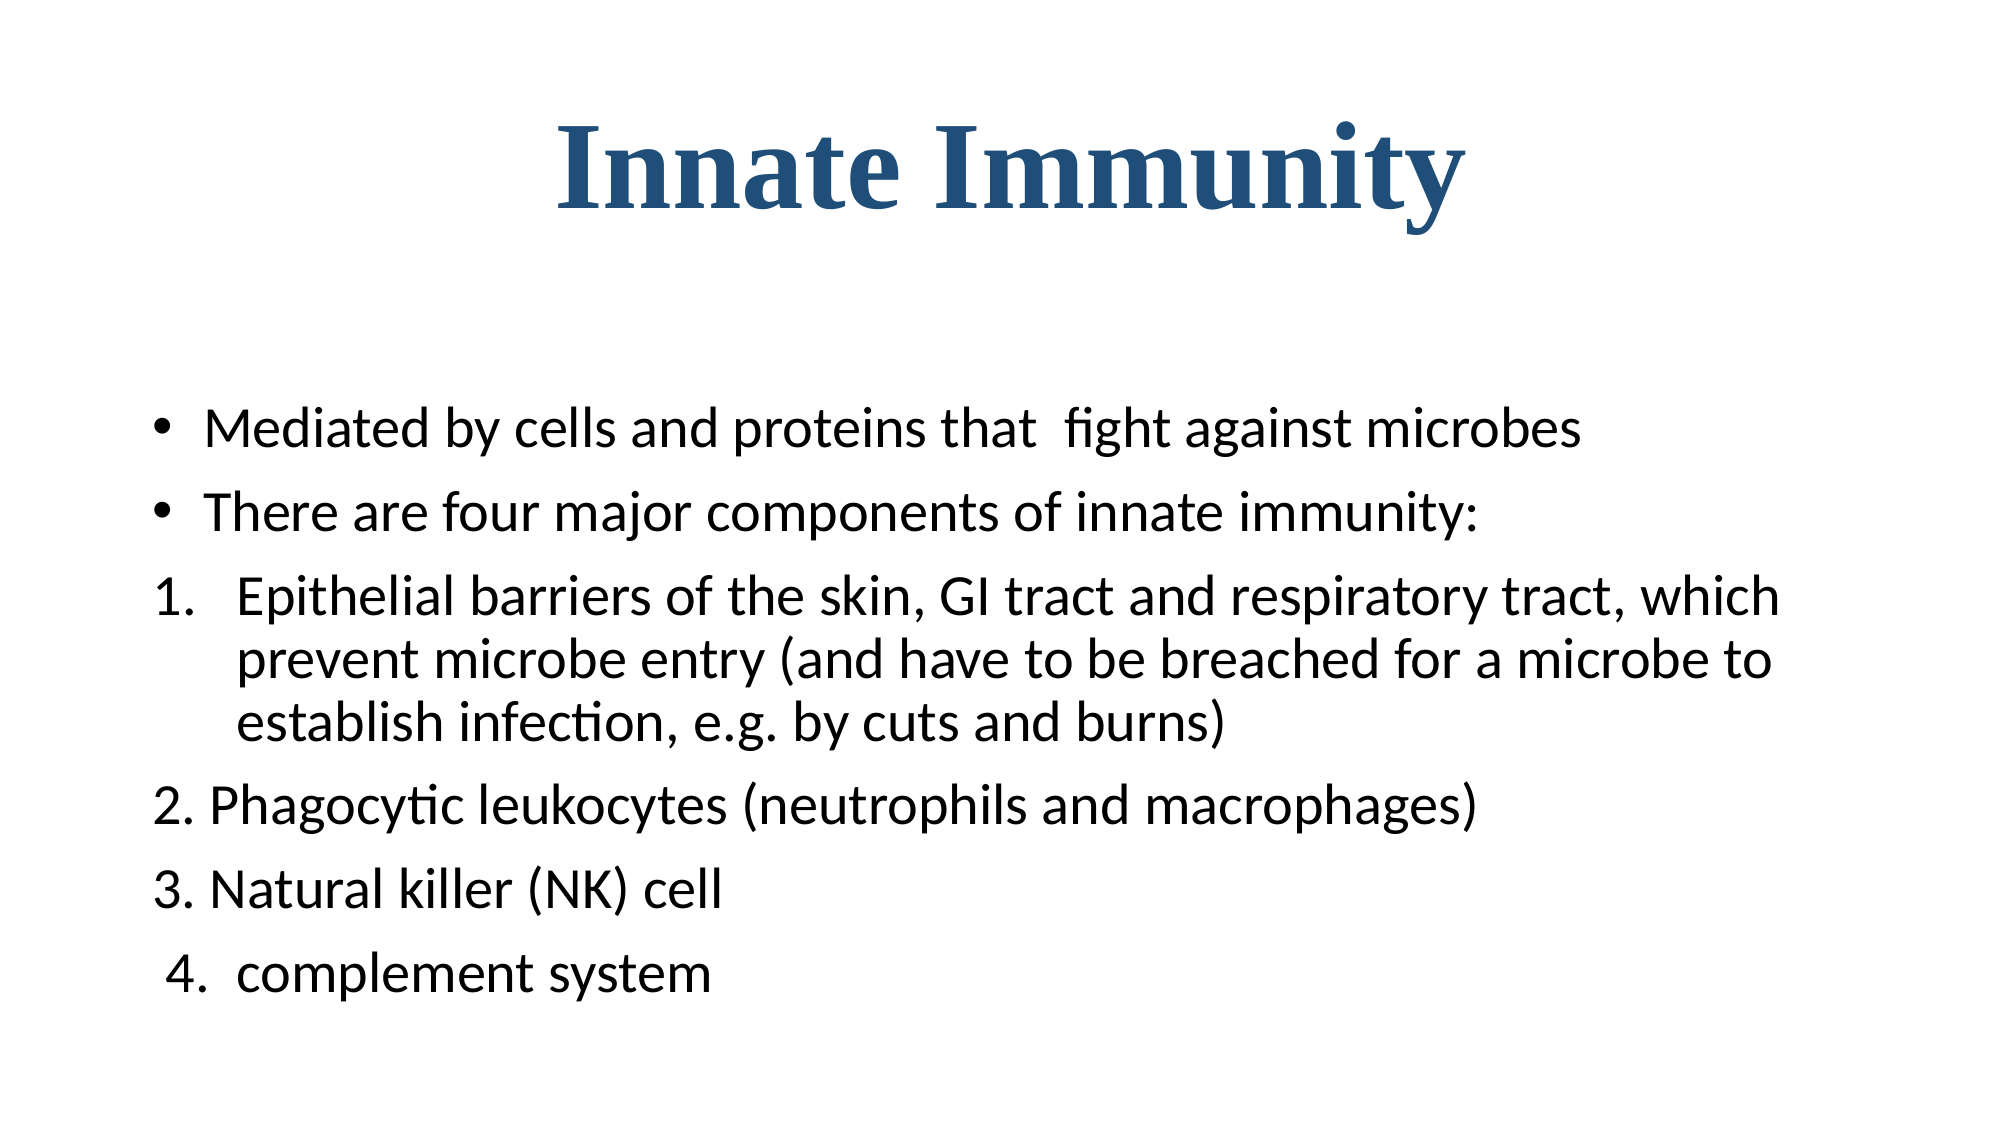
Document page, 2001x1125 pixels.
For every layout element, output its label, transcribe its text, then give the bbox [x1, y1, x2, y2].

list Mediated by cells and proteins that fight against microbes There are four major components of innate immunity: Epithelial barriers of the skin, GI tract and respiratory tract, which prevent microbe entry (and have to be breached for a microbe to establish infection, e.g. by cuts and burns) 2. Phagocytic leukocytes (neutrophils and macrophages) 3. Natural killer (NK) cell 4. complement system [137, 299, 1863, 1014]
title Innate Immunity [137, 59, 1863, 278]
